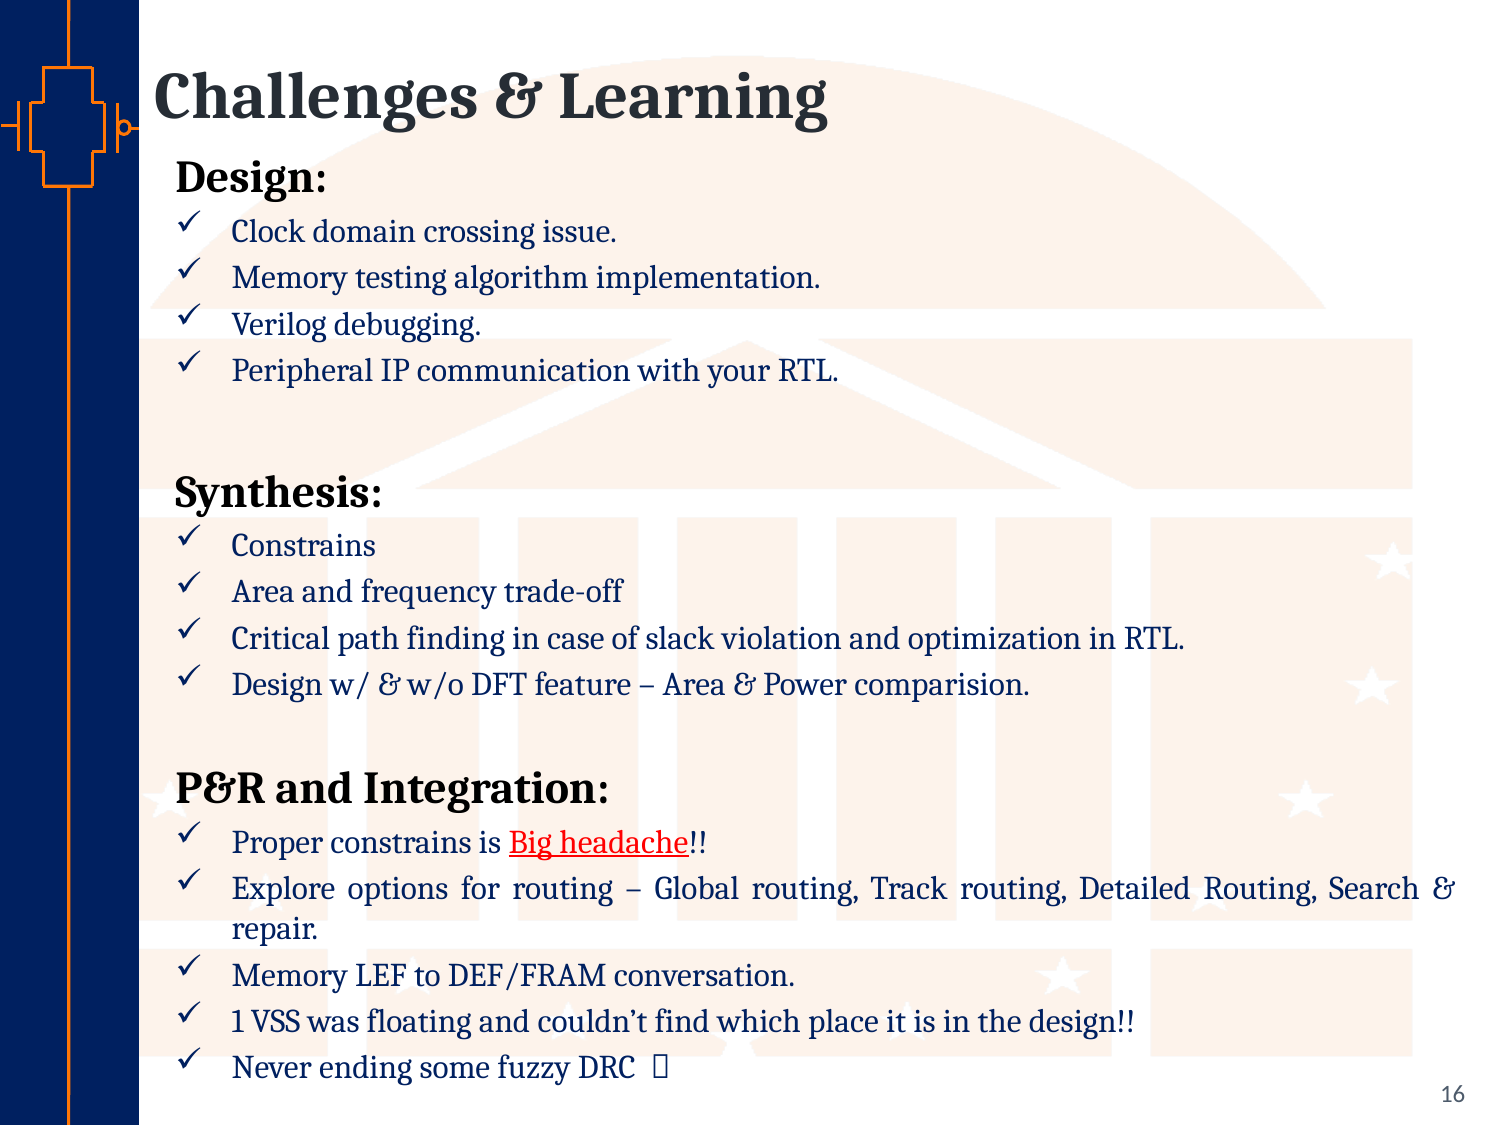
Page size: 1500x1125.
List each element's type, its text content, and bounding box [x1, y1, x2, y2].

list Design: Clock domain crossing issue. Memory testing algorithm implementation. Verilog debugging. Peripheral IP communication with your RTL. Synthesis: Constrains Area and frequency trade-off Critical path finding in case of slack violation and optimization in RTL. Design w/ & w/o DFT feature – Area & Power comparision. P&R and Integration: Proper constrains is Big headache!! Explore options for routing – Global routing, Track routing, Detailed Routing, Search & repair. Memory LEF to DEF/FRAM conversation. 1 VSS was floating and couldn’t find which place it is in the design!! Never ending some fuzzy DRC  [160, 139, 1472, 1125]
slide_number 16 [1425, 1062, 1488, 1123]
title Challenges & Learning [139, 0, 1500, 140]
